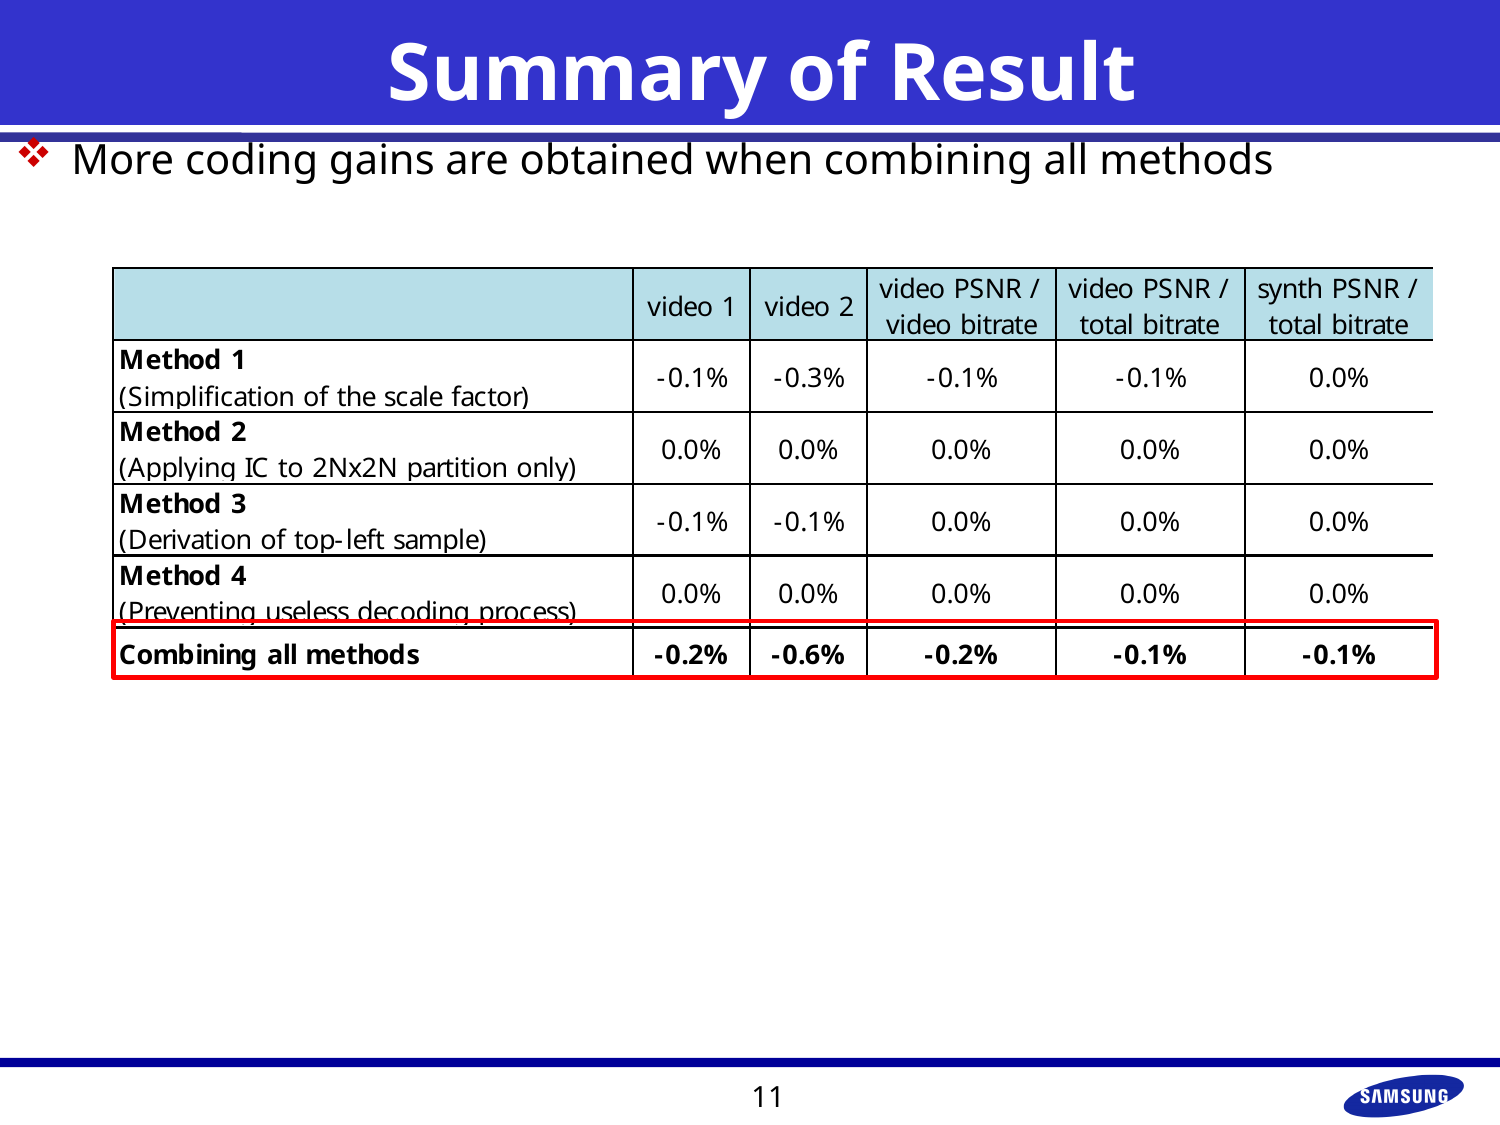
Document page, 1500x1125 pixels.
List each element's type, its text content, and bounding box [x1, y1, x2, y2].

title Summary of Result [87, 12, 1438, 125]
slide_number 11 [662, 1070, 801, 1121]
picture [1341, 1072, 1466, 1121]
picture [111, 266, 1436, 679]
list More coding gains are obtained when combining all methods [0, 125, 1500, 1038]
